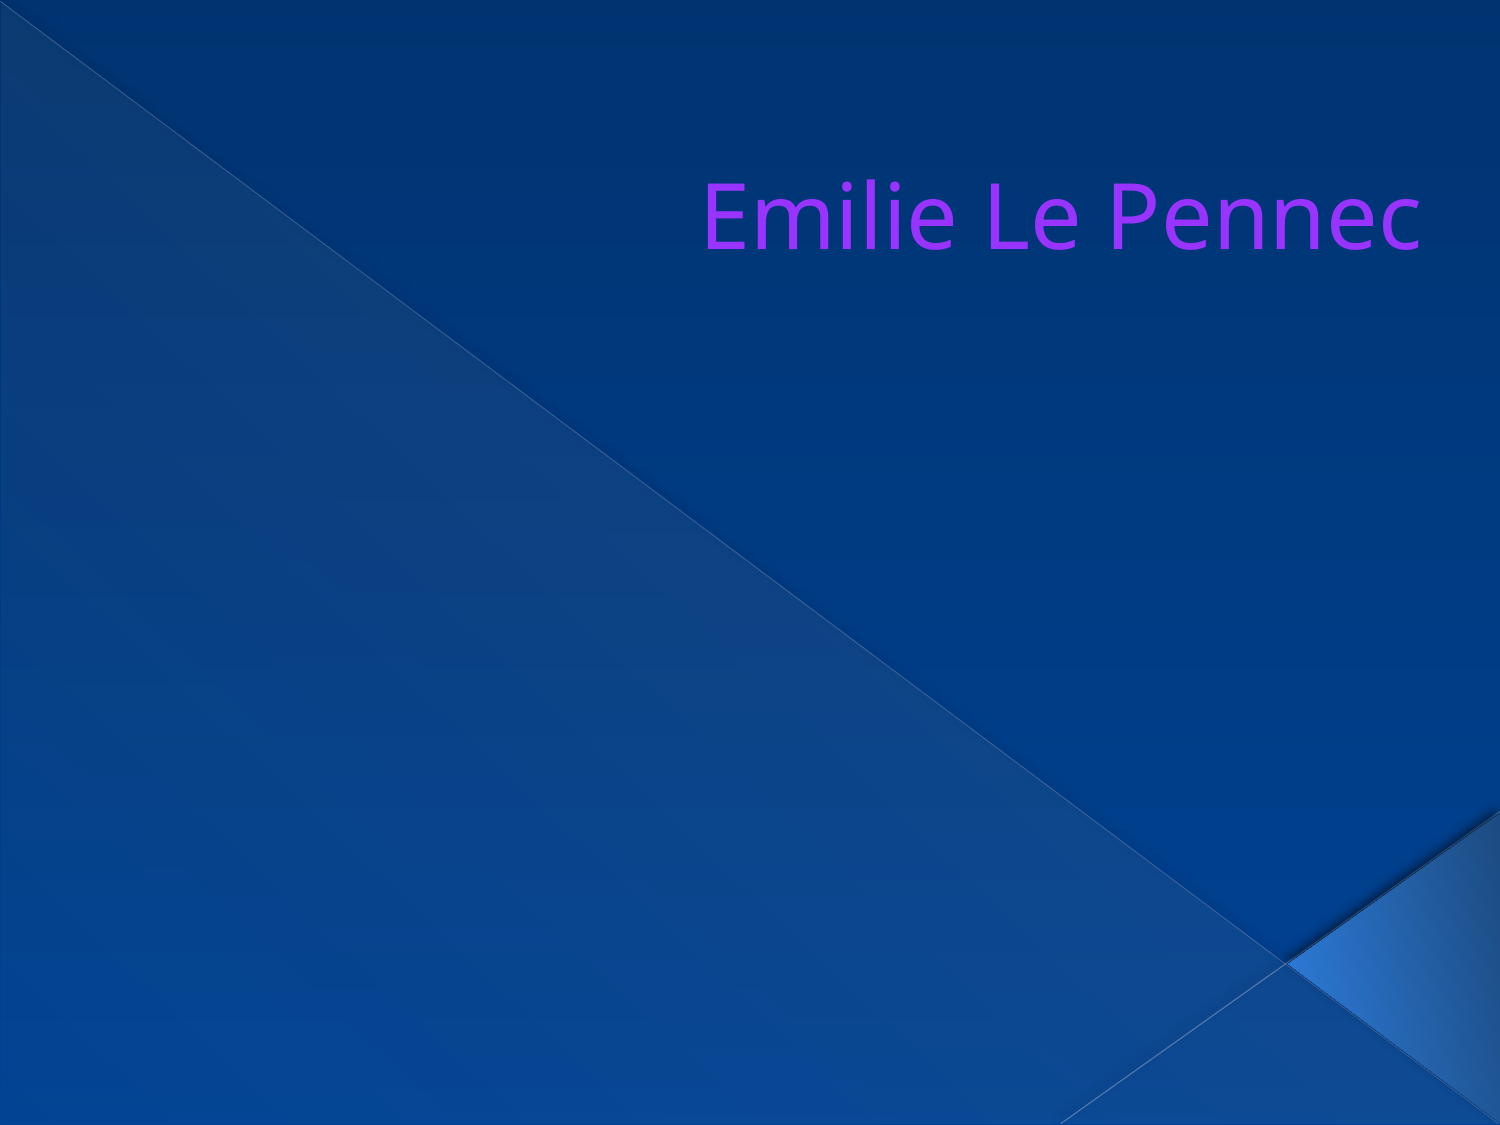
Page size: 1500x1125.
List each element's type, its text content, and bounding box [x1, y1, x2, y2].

title Emilie Le Pennec [275, 87, 1438, 275]
